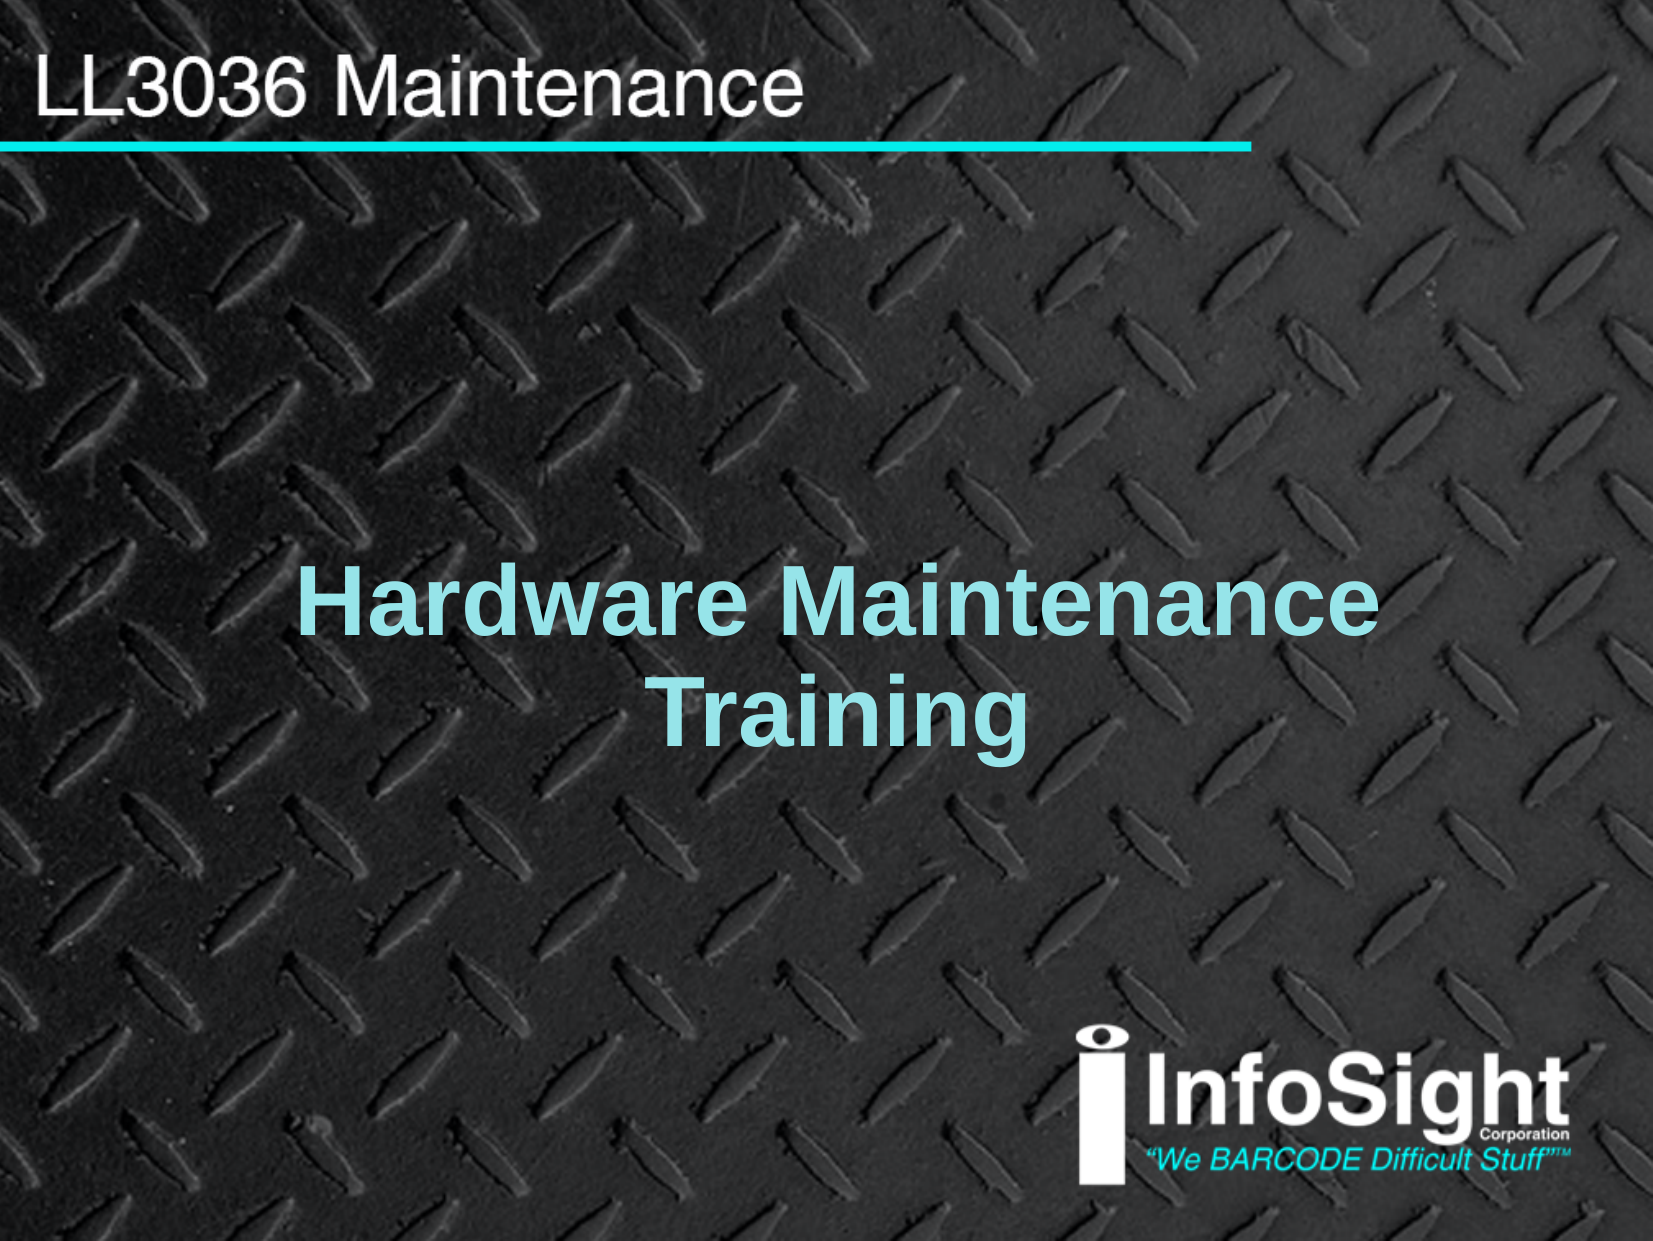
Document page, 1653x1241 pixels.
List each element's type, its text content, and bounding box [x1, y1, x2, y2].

picture [0, 0, 1653, 1241]
text_box Hardware Maintenance Training [126, 532, 1552, 650]
